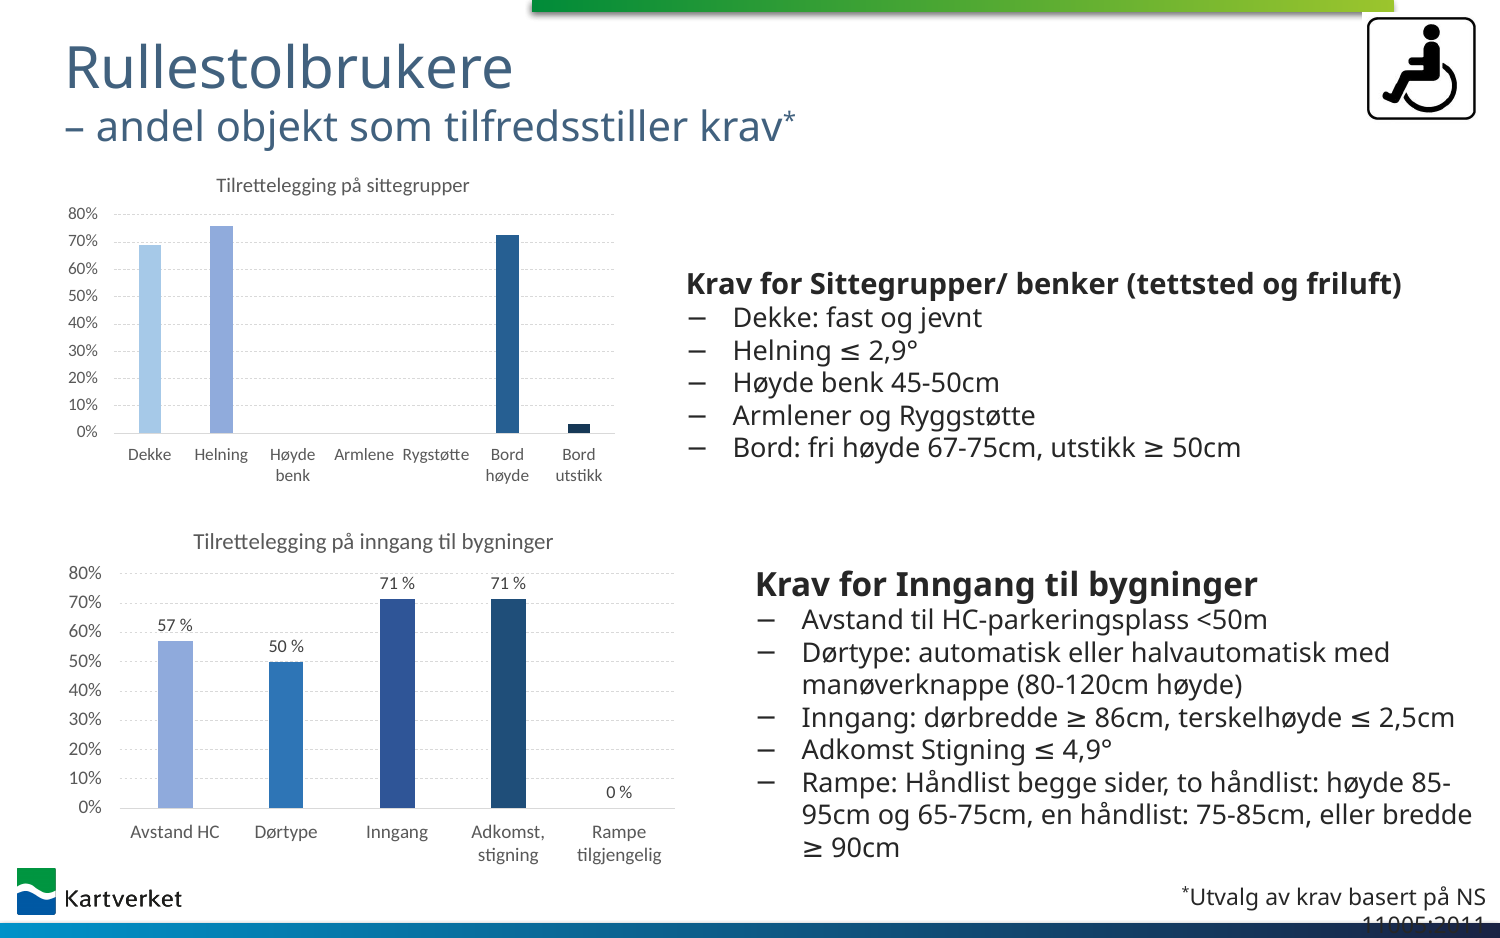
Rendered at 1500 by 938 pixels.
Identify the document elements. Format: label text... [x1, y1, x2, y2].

picture [62, 520, 686, 874]
text_box *Utvalg av krav basert på NS 11005:2011 [1068, 873, 1500, 938]
picture [1362, 12, 1481, 126]
text_box Rullestolbrukere – andel objekt som tilfredsstiller krav* [49, 25, 1431, 158]
text_box Krav for Inngang til bygninger Avstand til HC-parkeringsplass <50m Dørtype: automatisk eller halvautomatisk med manøverknappe (80-120cm høyde) Inngang: dørbredde ≥ 86cm, terskelhøyde ≤ 2,5cm Adkomst Stigning ≤ 4,9° Rampe: Håndlist begge sider, to håndlist: høyde 85-95cm og 65-75cm, en håndlist: 75-85cm, eller bredde ≥ 90cm [740, 555, 1491, 870]
text_box Krav for Sittegrupper/ benker (tettsted og friluft) Dekke: fast og jevnt Helning ≤ 2,9° Høyde benk 45-50cm Armlener og Ryggstøtte Bord: fri høyde 67-75cm, utstikk ≥ 50cm [670, 258, 1418, 471]
picture [62, 166, 625, 492]
